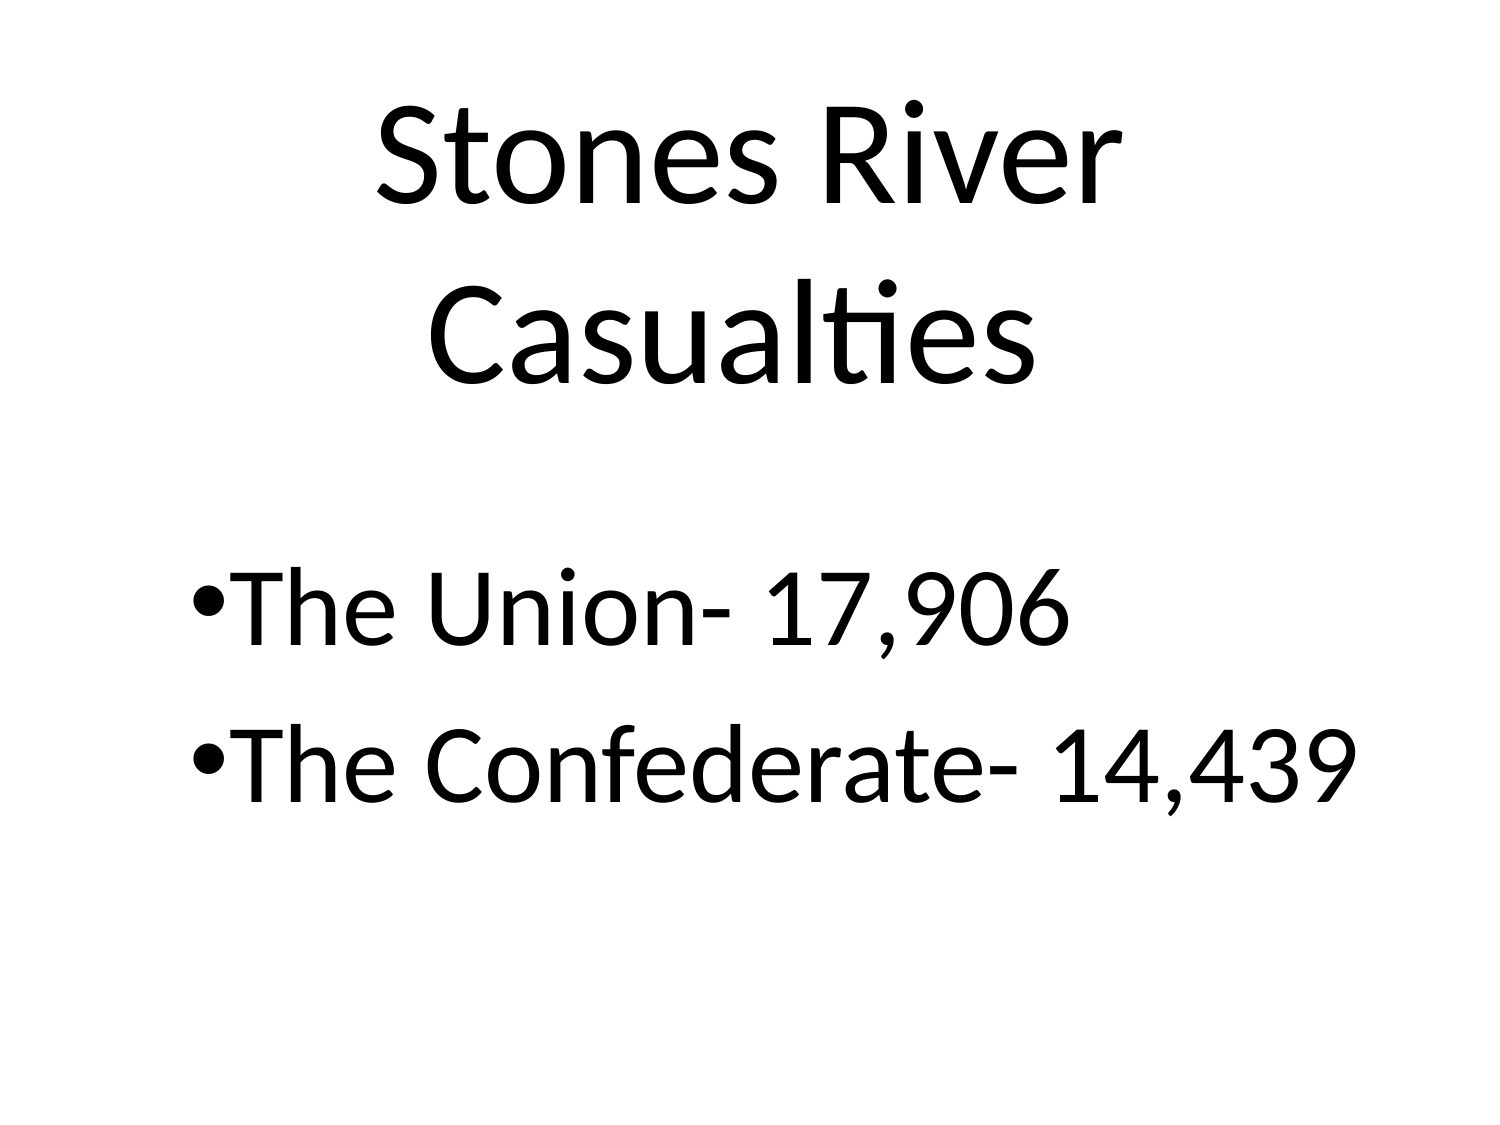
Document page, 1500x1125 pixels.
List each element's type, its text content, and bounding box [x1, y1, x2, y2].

subtitle The Union- 17,906 The Confederate- 14,439 [174, 525, 1500, 813]
title Stones River Casualties [112, 112, 1388, 354]
